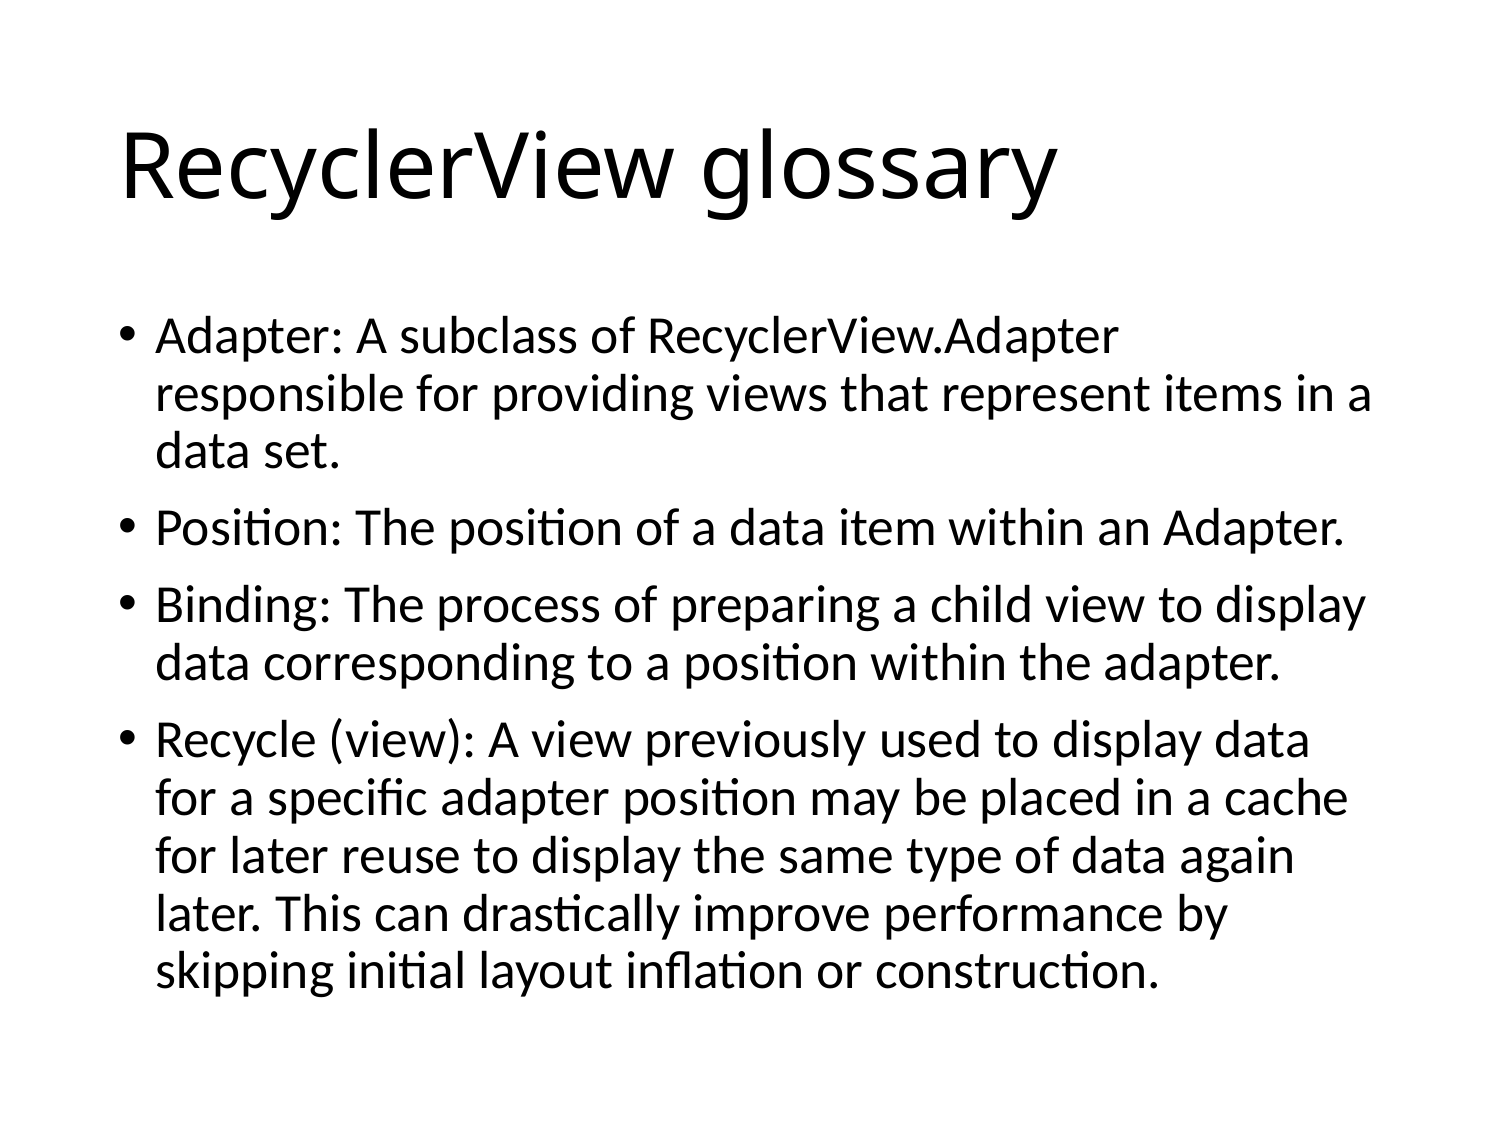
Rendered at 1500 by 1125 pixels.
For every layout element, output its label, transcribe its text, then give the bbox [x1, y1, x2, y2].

list Adapter: A subclass of RecyclerView.Adapter responsible for providing views that represent items in a data set. Position: The position of a data item within an Adapter. Binding: The process of preparing a child view to display data corresponding to a position within the adapter. Recycle (view): A view previously used to display data for a specific adapter position may be placed in a cache for later reuse to display the same type of data again later. This can drastically improve performance by skipping initial layout inflation or construction. [103, 299, 1397, 1014]
title RecyclerView glossary [103, 59, 1397, 278]
